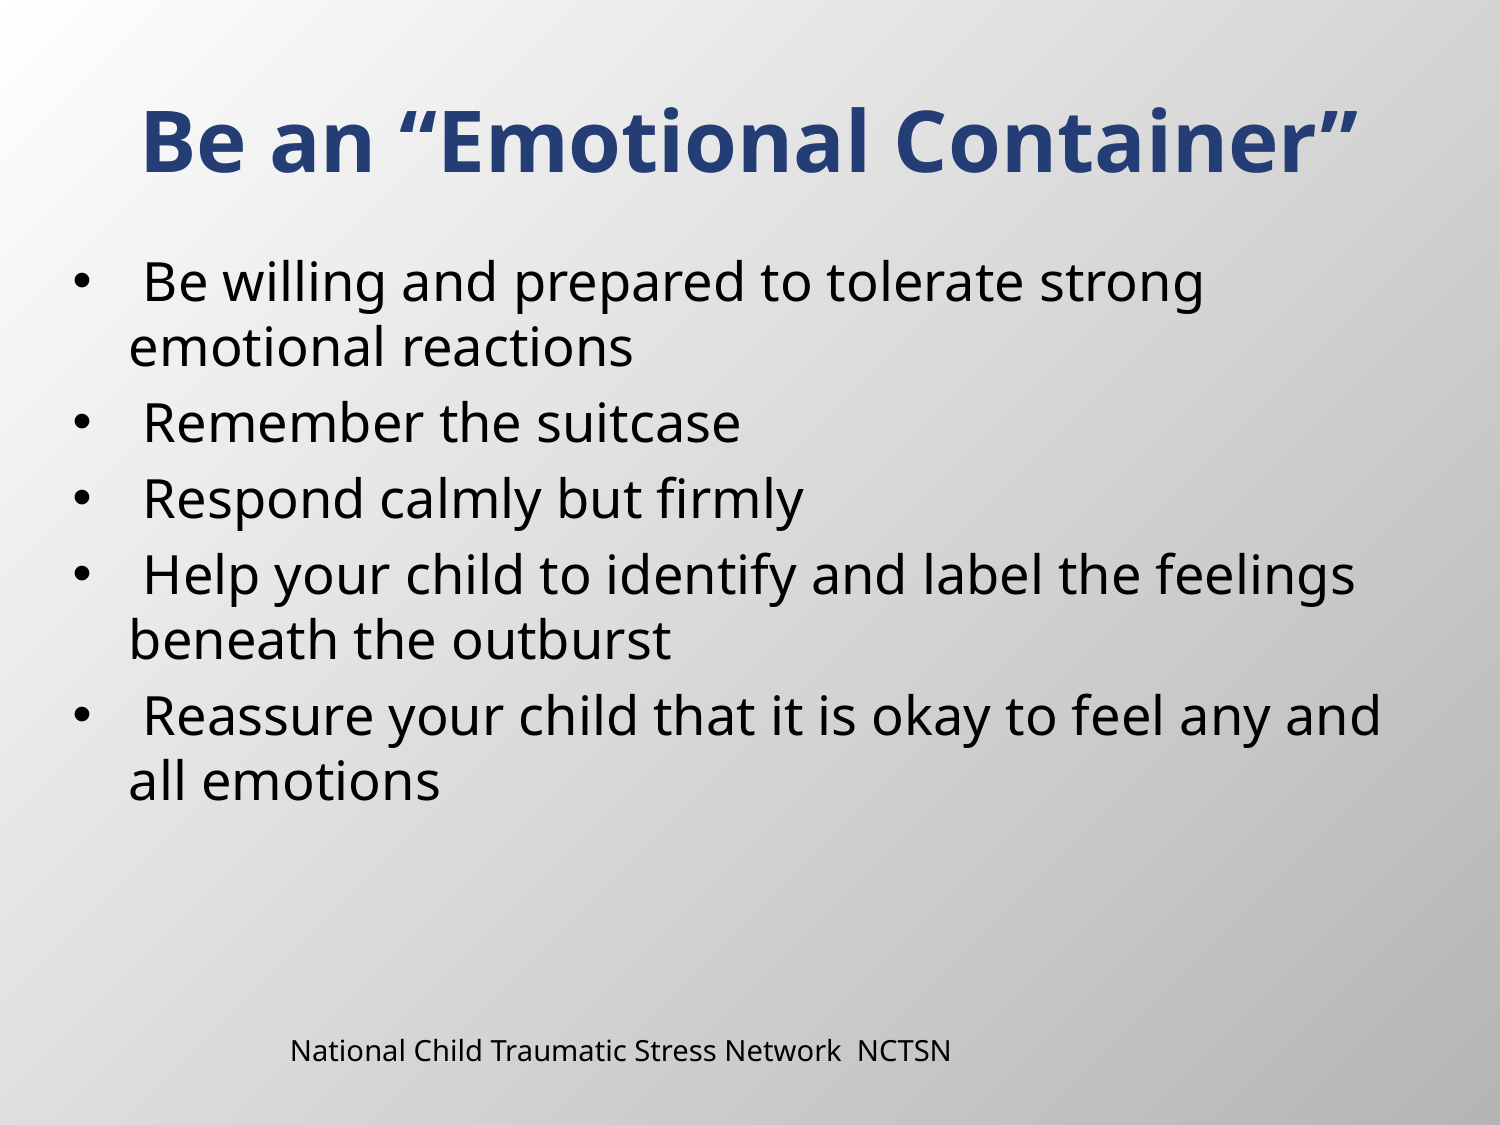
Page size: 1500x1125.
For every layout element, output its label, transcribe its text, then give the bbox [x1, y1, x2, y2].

list Be willing and prepared to tolerate strong emotional reactions Remember the suitcase Respond calmly but firmly Help your child to identify and label the feelings beneath the outburst Reassure your child that it is okay to feel any and all emotions [57, 239, 1425, 1015]
title Be an “Emotional Container” [75, 45, 1425, 233]
text_box National Child Traumatic Stress Network NCTSN [274, 1024, 1100, 1075]
